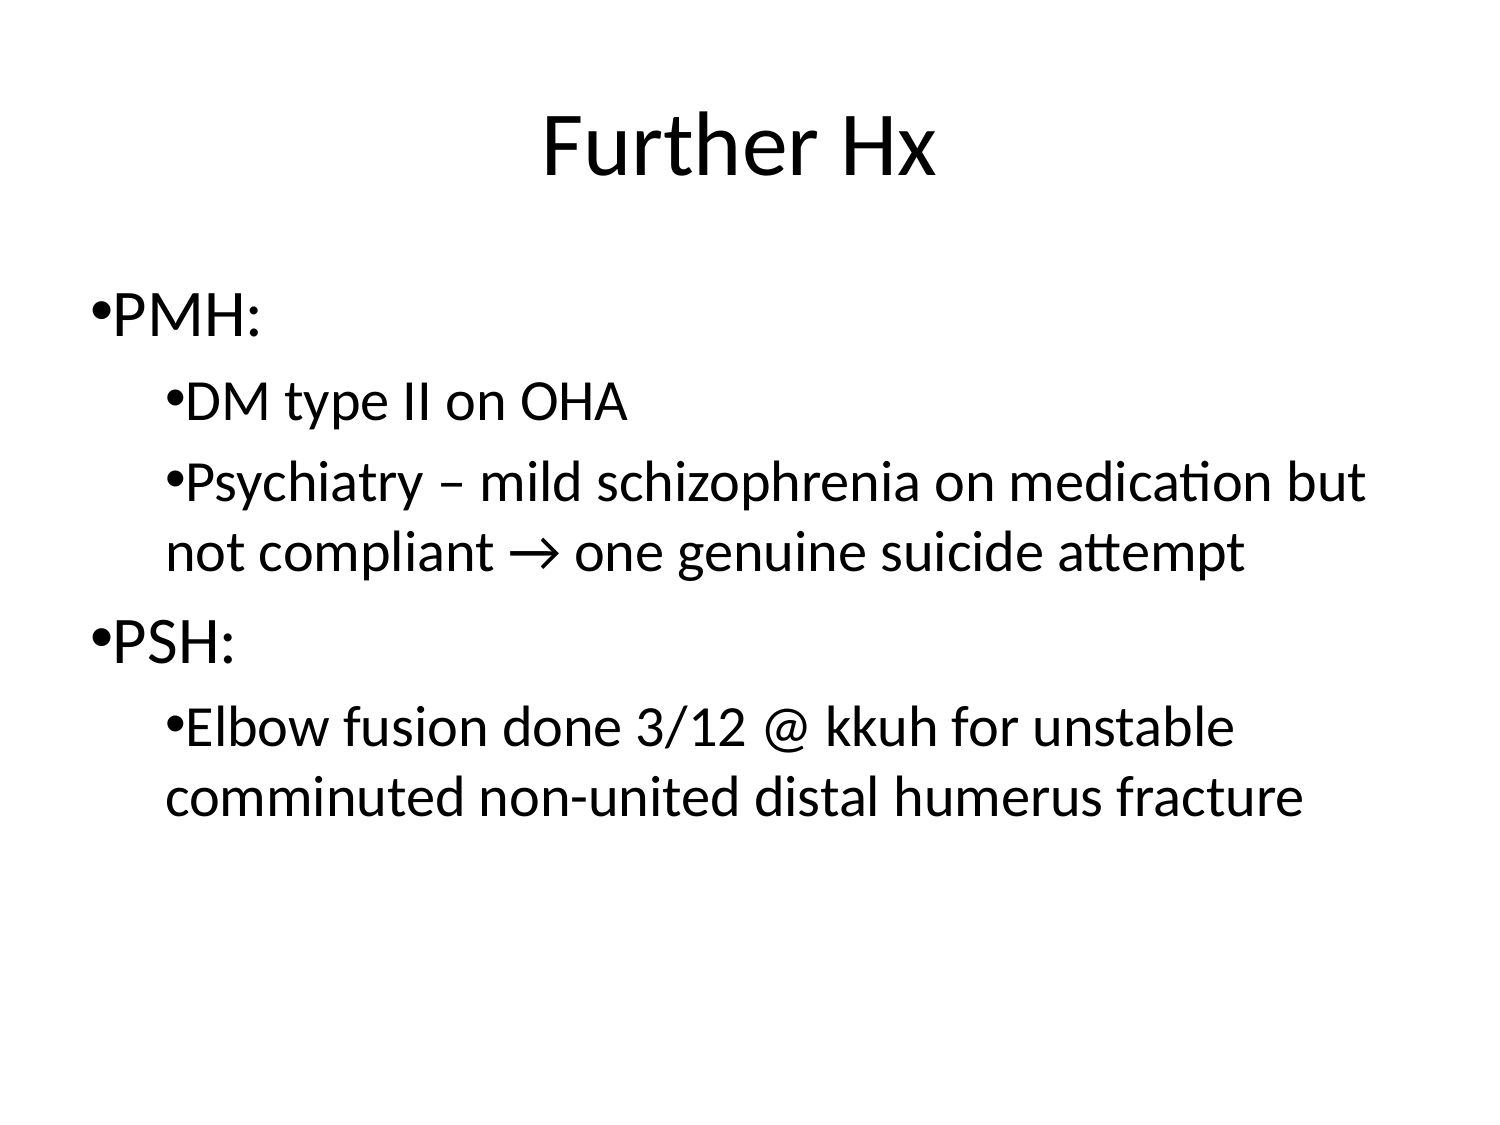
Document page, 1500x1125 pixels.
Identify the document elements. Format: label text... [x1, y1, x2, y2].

list PMH: DM type II on OHA Psychiatry – mild schizophrenia on medication but not compliant → one genuine suicide attempt PSH: Elbow fusion done 3/12 @ kkuh for unstable comminuted non-united distal humerus fracture [75, 262, 1425, 1005]
title Further Hx [75, 45, 1425, 233]
